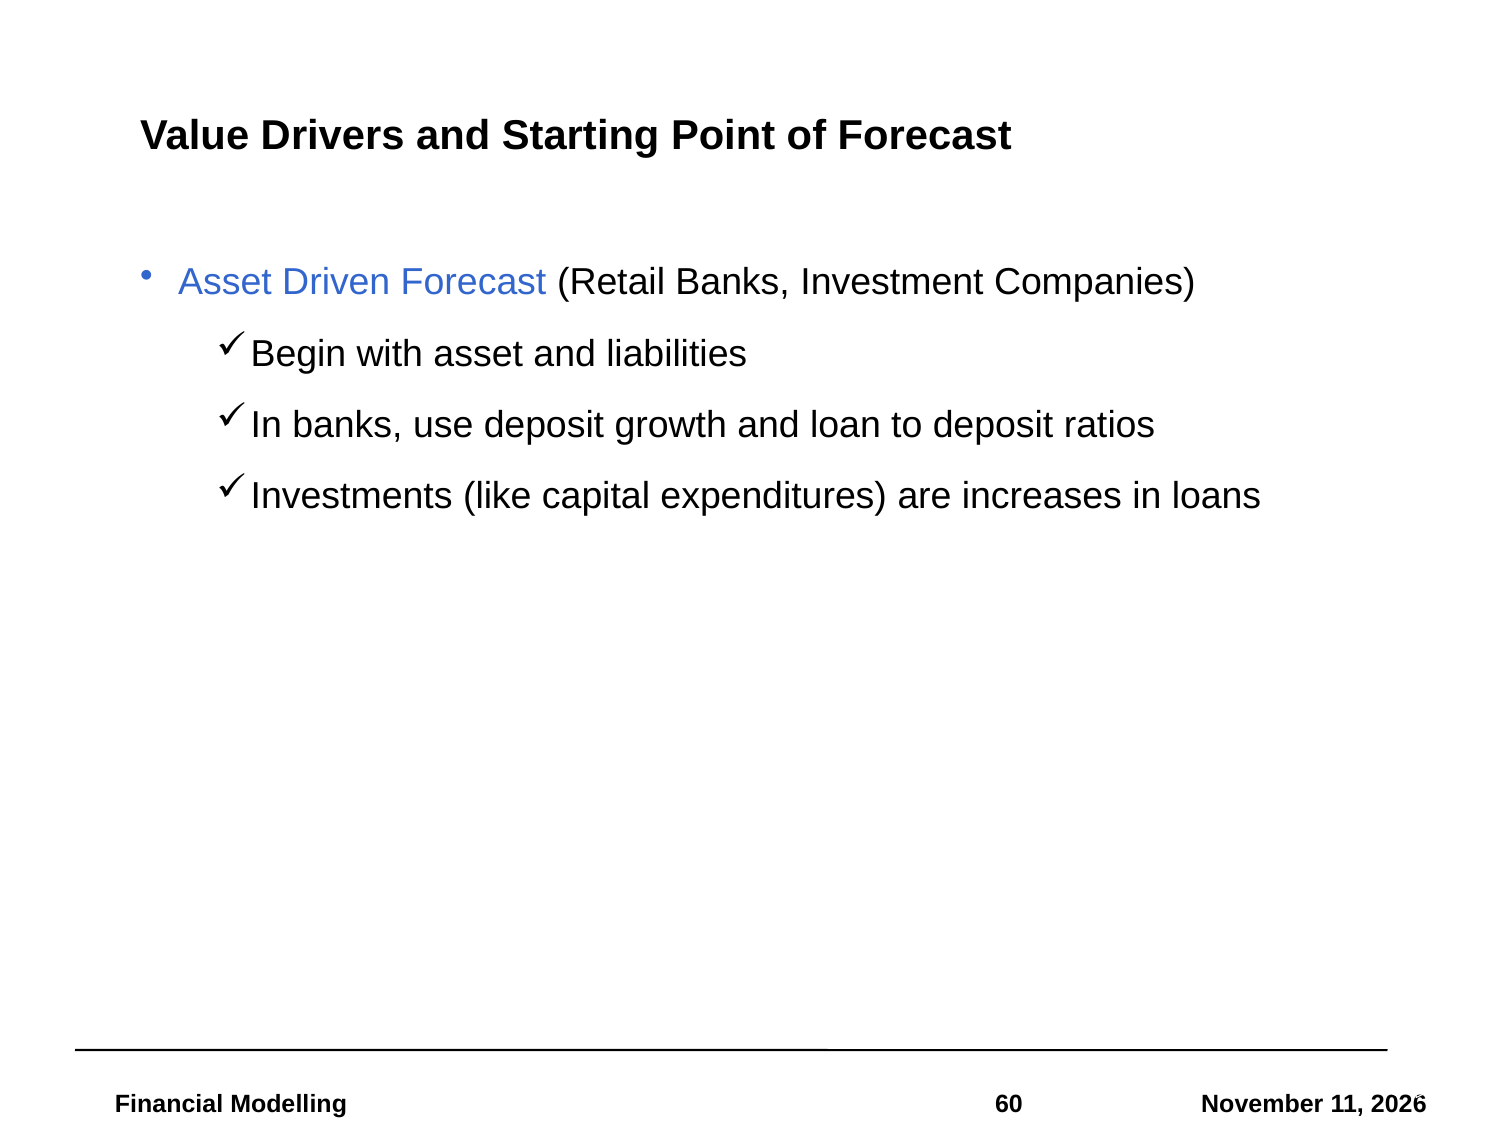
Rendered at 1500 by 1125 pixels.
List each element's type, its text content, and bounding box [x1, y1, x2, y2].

title Value Drivers and Starting Point of Forecast [124, 99, 1413, 226]
list Asset Driven Forecast (Retail Banks, Investment Companies) Begin with asset and liabilities In banks, use deposit growth and loan to deposit ratios Investments (like capital expenditures) are increases in loans [124, 249, 1413, 1001]
